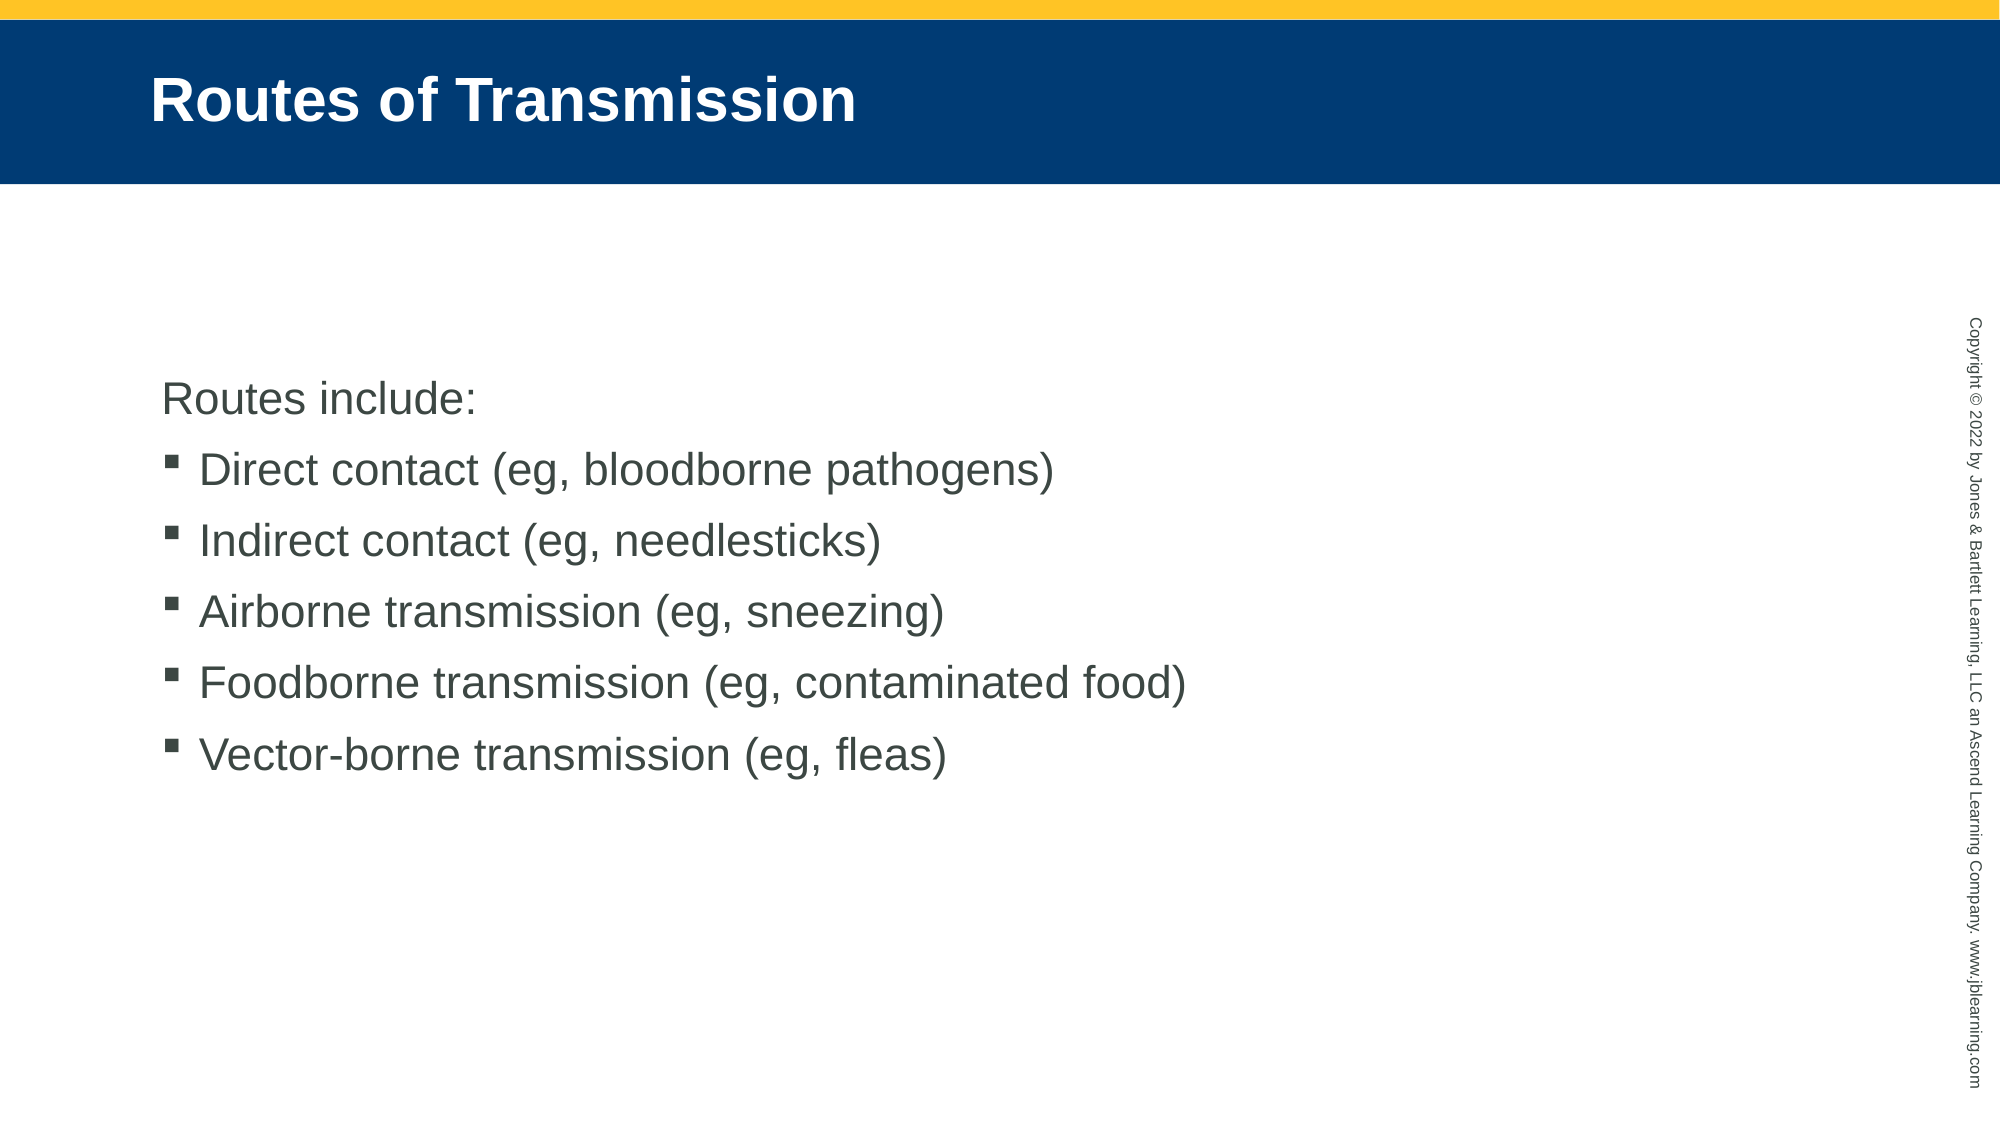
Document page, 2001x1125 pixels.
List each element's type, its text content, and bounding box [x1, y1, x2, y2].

title Routes of Transmission [0, 19, 2000, 185]
list Routes include: Direct contact (eg, bloodborne pathogens) Indirect contact (eg, needlesticks) Airborne transmission (eg, sneezing) Foodborne transmission (eg, contaminated food) Vector-borne transmission (eg, fleas) [146, 361, 1859, 1016]
